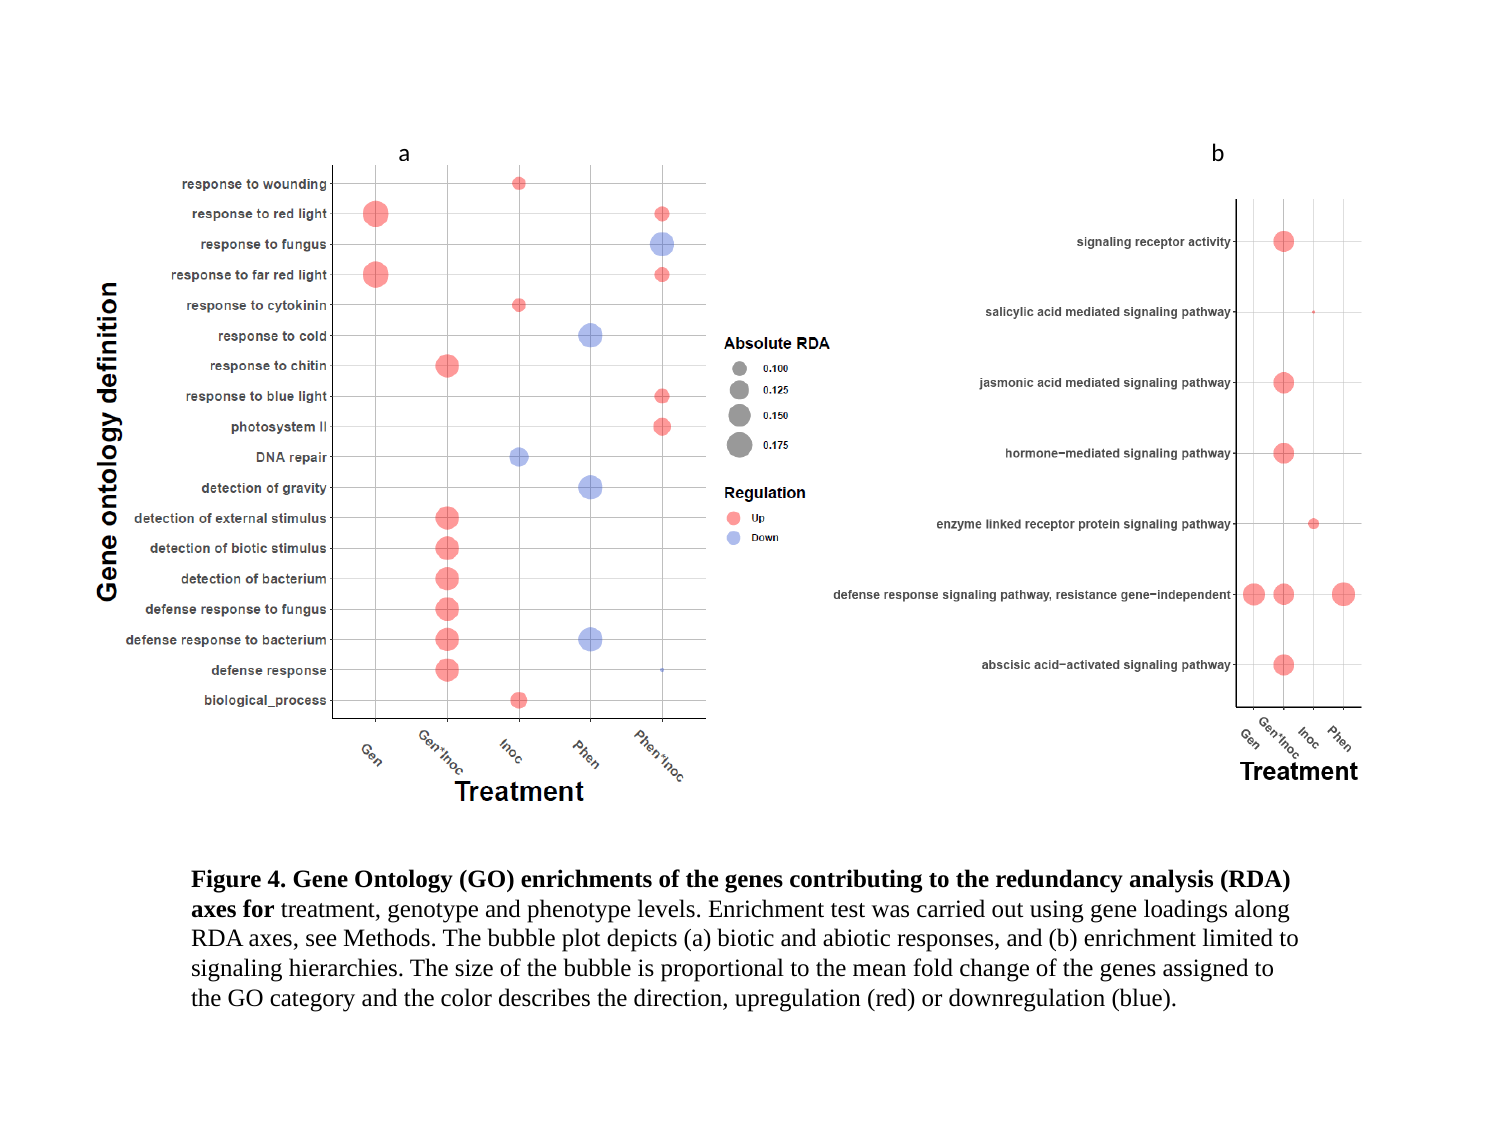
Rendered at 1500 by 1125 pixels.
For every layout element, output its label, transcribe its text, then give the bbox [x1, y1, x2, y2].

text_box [92, 161, 1370, 811]
text_box Figure 4. Gene Ontology (GO) enrichments of the genes contributing to the redundancy analysis (RDA) axes for treatment, genotype and phenotype levels. Enrichment test was carried out using gene loadings along RDA axes, see Methods. The bubble plot depicts (a) biotic and abiotic responses, and (b) enrichment limited to signaling hierarchies. The size of the bubble is proportional to the mean fold change of the genes assigned to the GO category and the color describes the direction, upregulation (red) or downregulation (blue). [176, 854, 1322, 1020]
text_box b [1196, 129, 1241, 161]
text_box a [383, 129, 428, 161]
